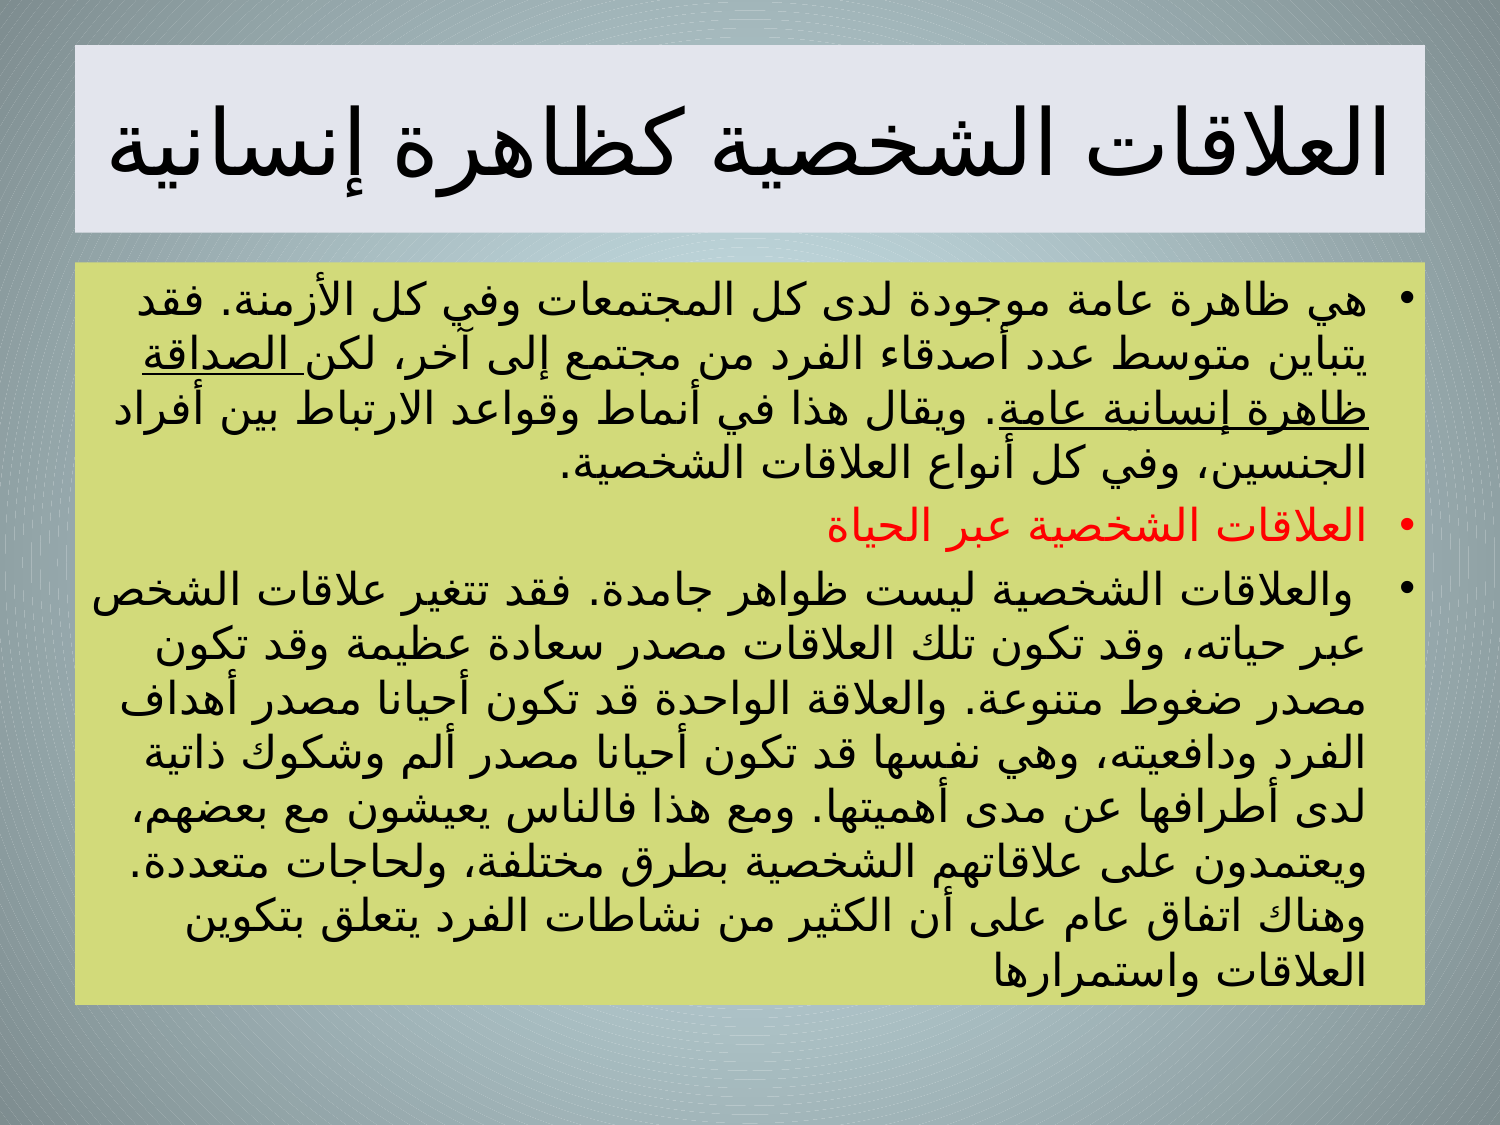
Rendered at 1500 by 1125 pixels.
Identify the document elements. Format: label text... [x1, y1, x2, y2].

list هي ظاهرة عامة موجودة لدى كل المجتمعات وفي كل الأزمنة. فقد يتباين متوسط عدد أصدقاء الفرد من مجتمع إلى آخر، لكن الصداقة ظاهرة إنسانية عامة. ويقال هذا في أنماط وقواعد الارتباط بين أفراد الجنسين، وفي كل أنواع العلاقات الشخصية. العلاقات الشخصية عبر الحياة والعلاقات الشخصية ليست ظواهر جامدة. فقد تتغير علاقات الشخص عبر حياته، وقد تكون تلك العلاقات مصدر سعادة عظيمة وقد تكون مصدر ضغوط متنوعة. والعلاقة الواحدة قد تكون أحيانا مصدر أهداف الفرد ودافعيته، وهي نفسها قد تكون أحيانا مصدر ألم وشكوك ذاتية لدى أطرافها عن مدى أهميتها. ومع هذا فالناس يعيشون مع بعضهم، ويعتمدون على علاقاتهم الشخصية بطرق مختلفة، ولحاجات متعددة. وهناك اتفاق عام على أن الكثير من نشاطات الفرد يتعلق بتكوين العلاقات واستمرارها [75, 262, 1425, 1005]
title العلاقات الشخصية كظاهرة إنسانية [75, 45, 1425, 233]
